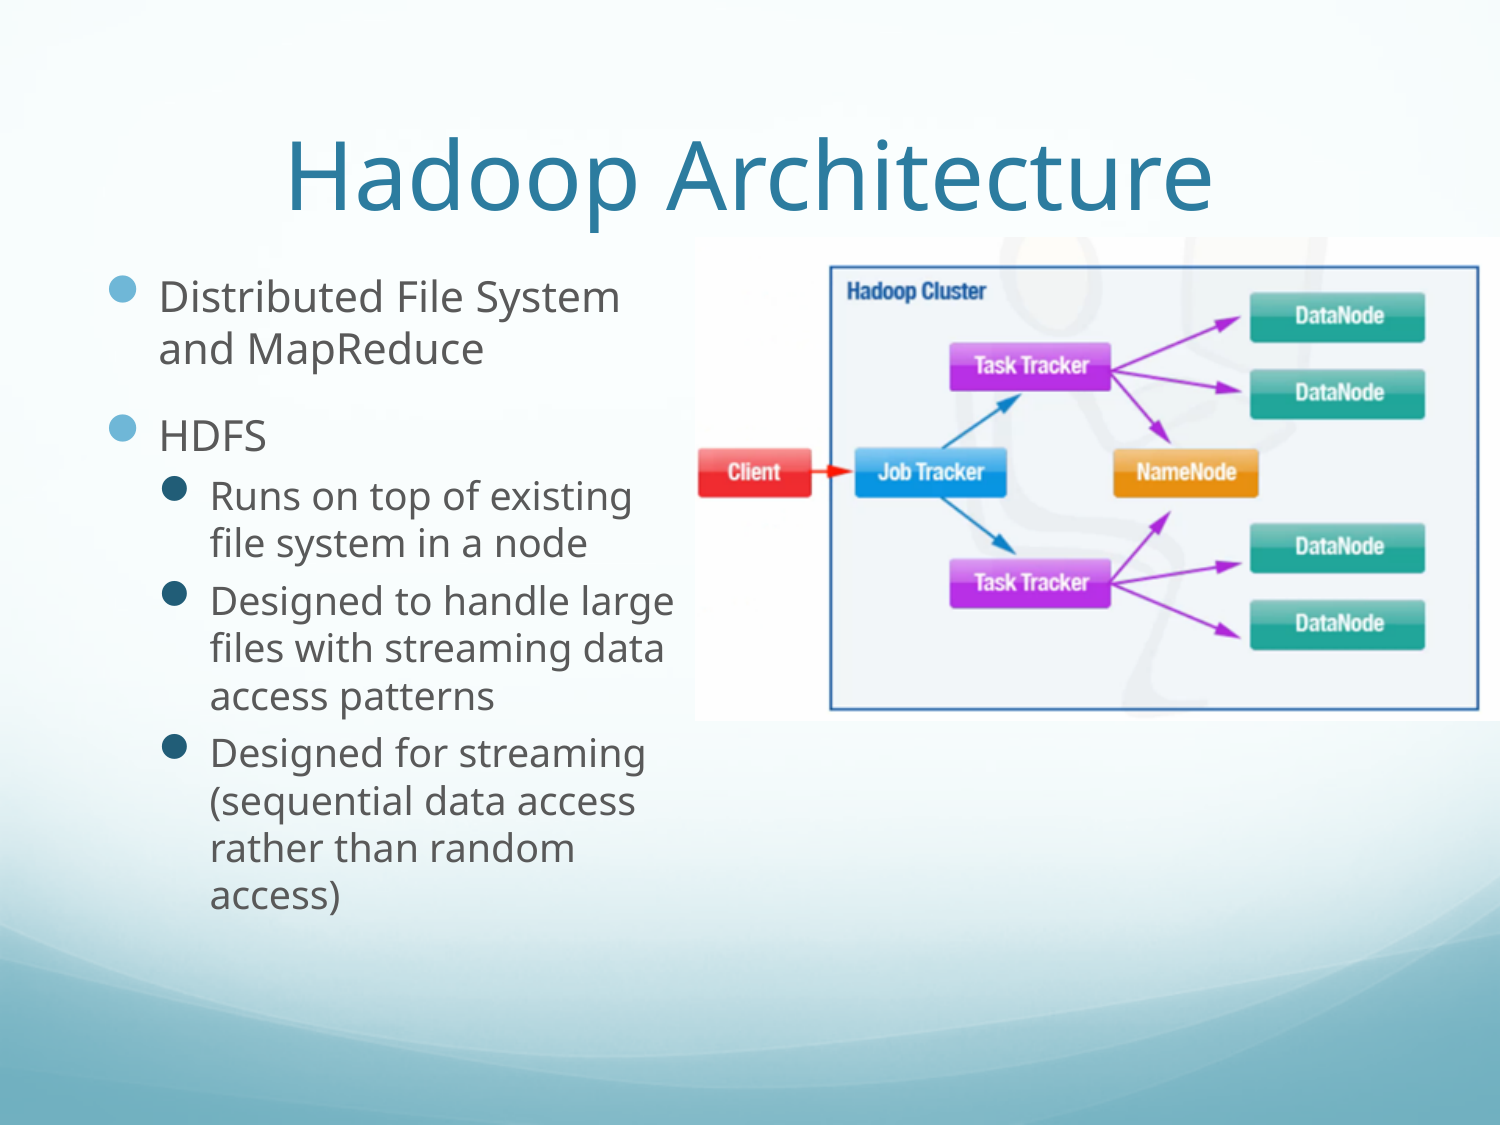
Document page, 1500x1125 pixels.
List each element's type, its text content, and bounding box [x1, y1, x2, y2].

list Distributed File System and MapReduce HDFS Runs on top of existing file system in a node Designed to handle large files with streaming data access patterns Designed for streaming (sequential data access rather than random access) [90, 262, 696, 975]
title Hadoop Architecture [90, 17, 1410, 237]
picture [694, 236, 1500, 721]
